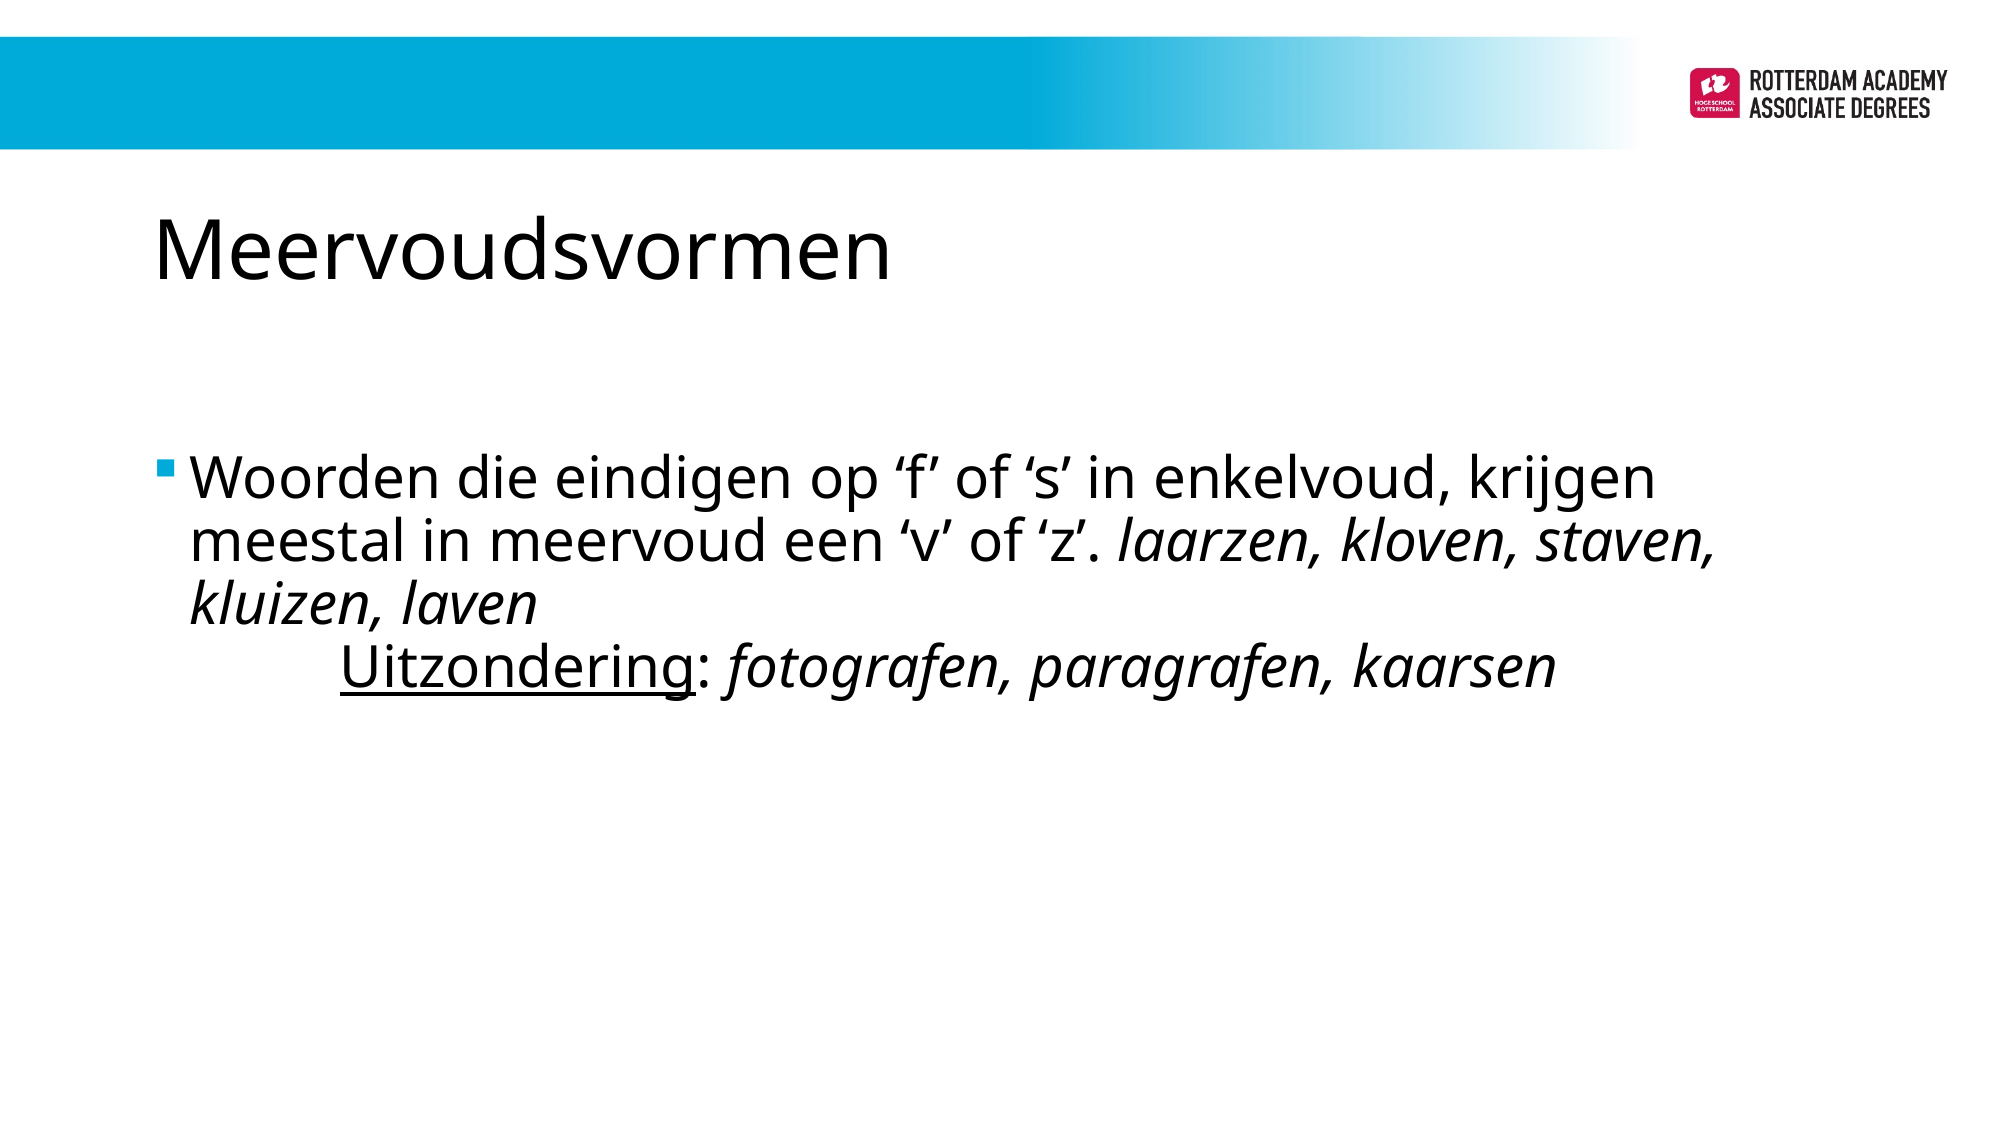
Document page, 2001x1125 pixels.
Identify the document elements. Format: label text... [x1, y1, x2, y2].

list Woorden die eindigen op ‘f’ of ‘s’ in enkelvoud, krijgen meestal in meervoud een ‘v’ of ‘z’. laarzen, kloven, staven, kluizen, laven Uitzondering: fotografen, paragrafen, kaarsen [137, 440, 1863, 985]
title Meervoudsvormen [137, 175, 1863, 329]
picture [0, 0, 2000, 184]
